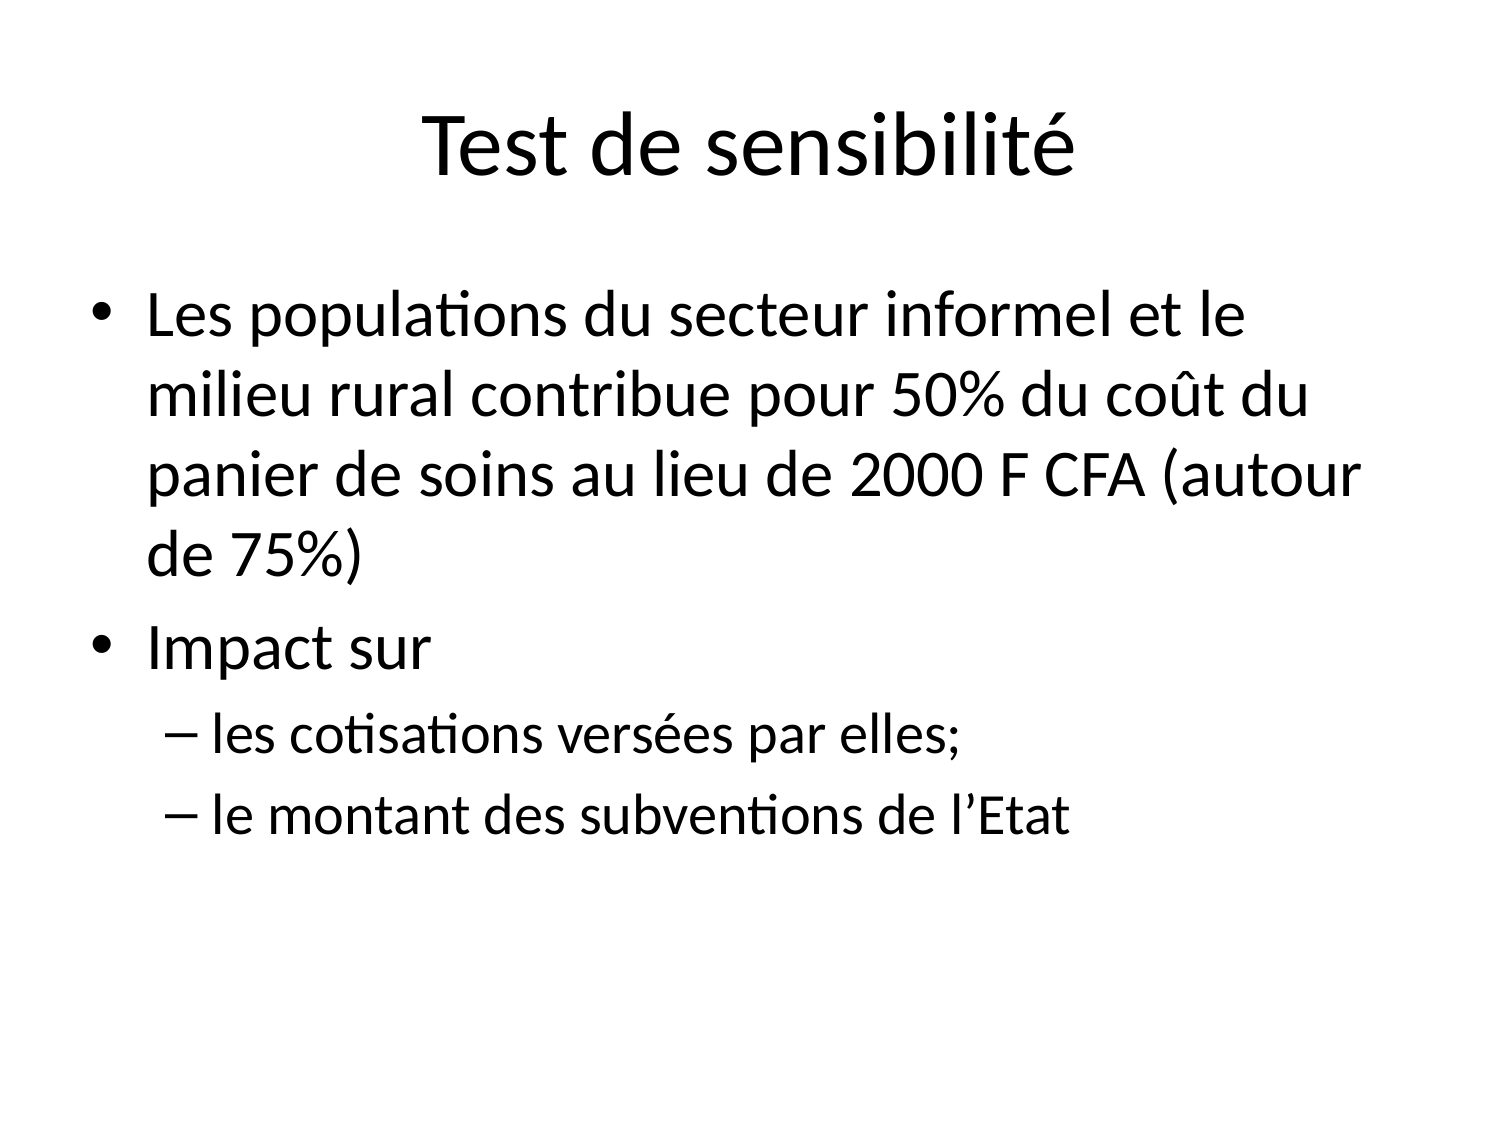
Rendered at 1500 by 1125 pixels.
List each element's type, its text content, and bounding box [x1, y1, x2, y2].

title Test de sensibilité [75, 45, 1425, 233]
list Les populations du secteur informel et le milieu rural contribue pour 50% du coût du panier de soins au lieu de 2000 F CFA (autour de 75%) Impact sur les cotisations versées par elles; le montant des subventions de l’Etat [75, 262, 1425, 1005]
